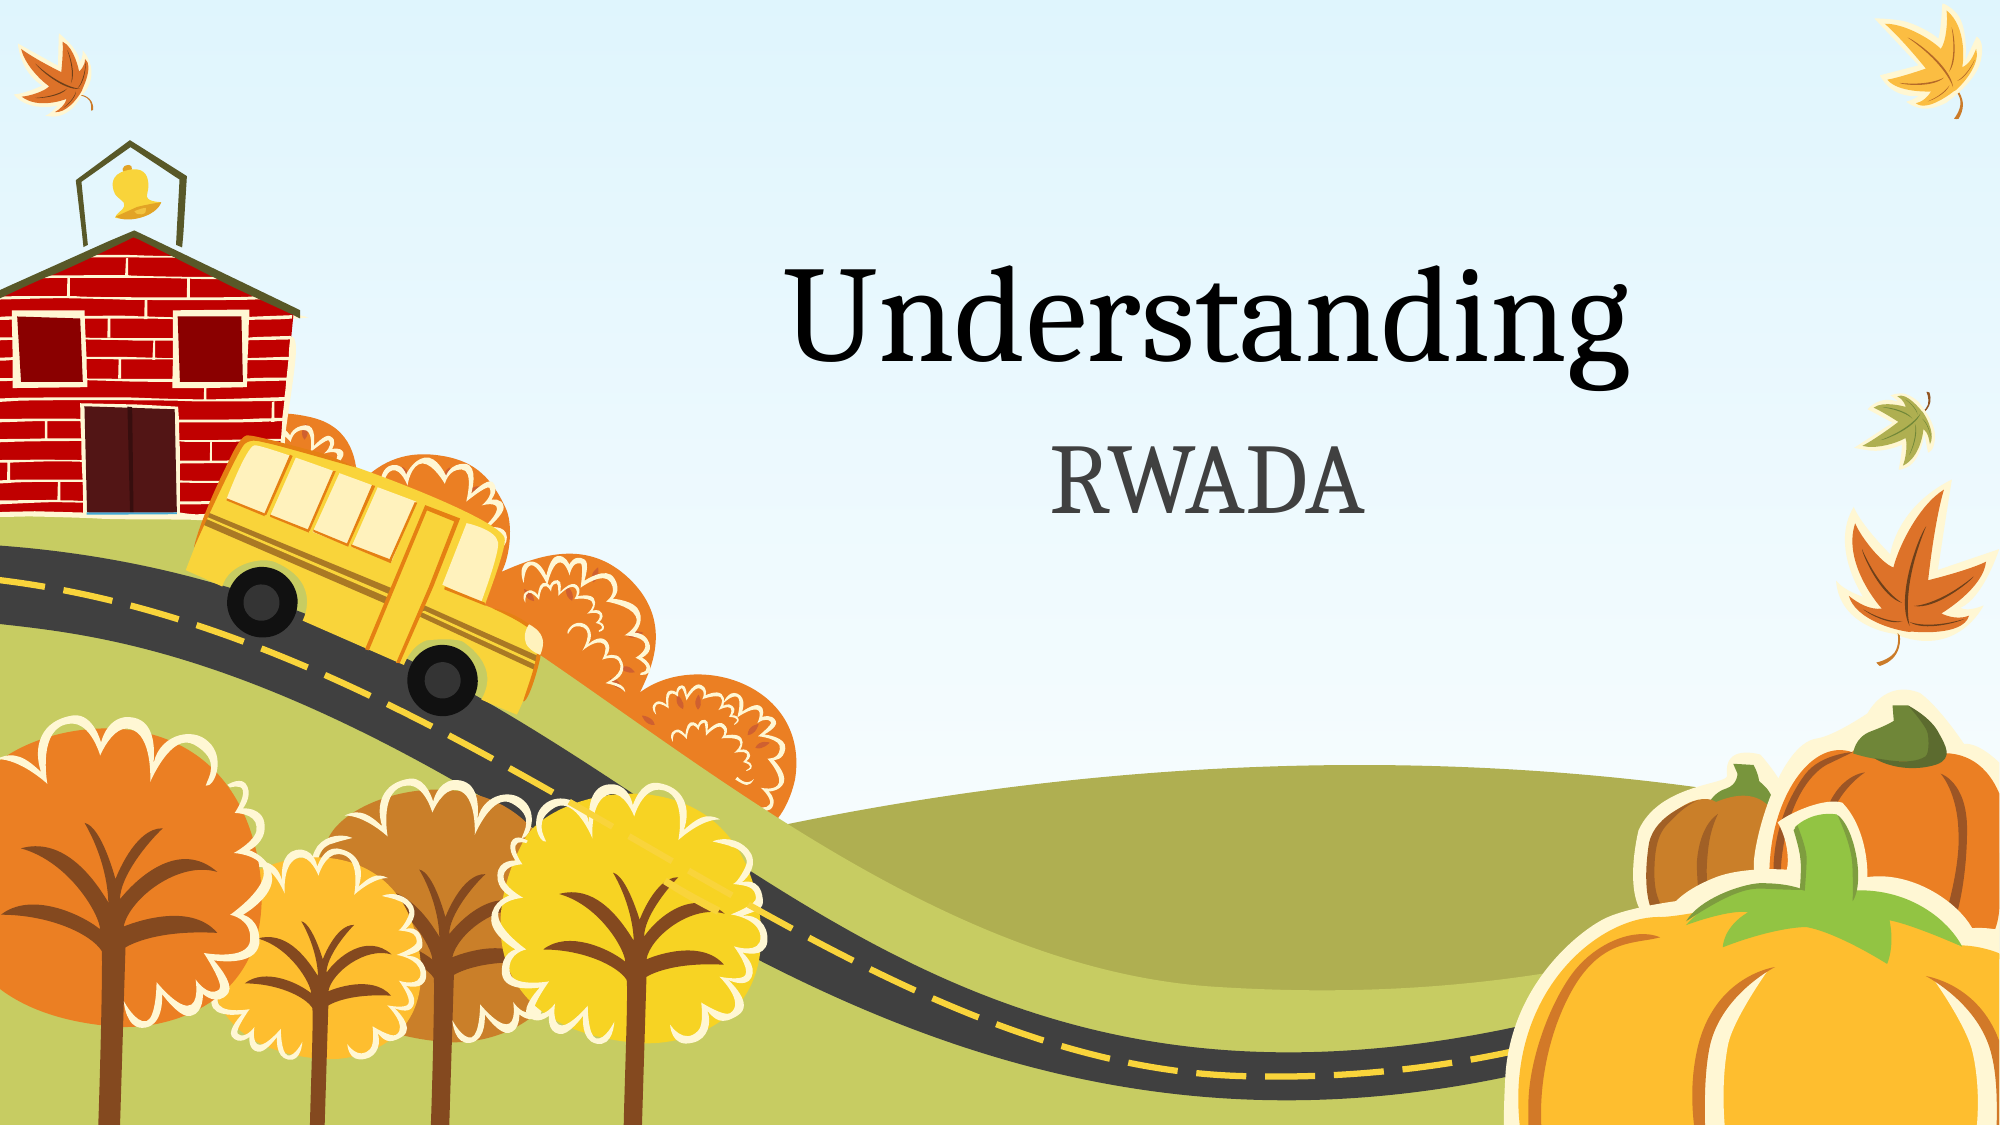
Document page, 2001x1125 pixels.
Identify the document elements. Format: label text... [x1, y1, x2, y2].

subtitle RWADA [640, 406, 1775, 697]
title Understanding [439, 27, 1976, 399]
